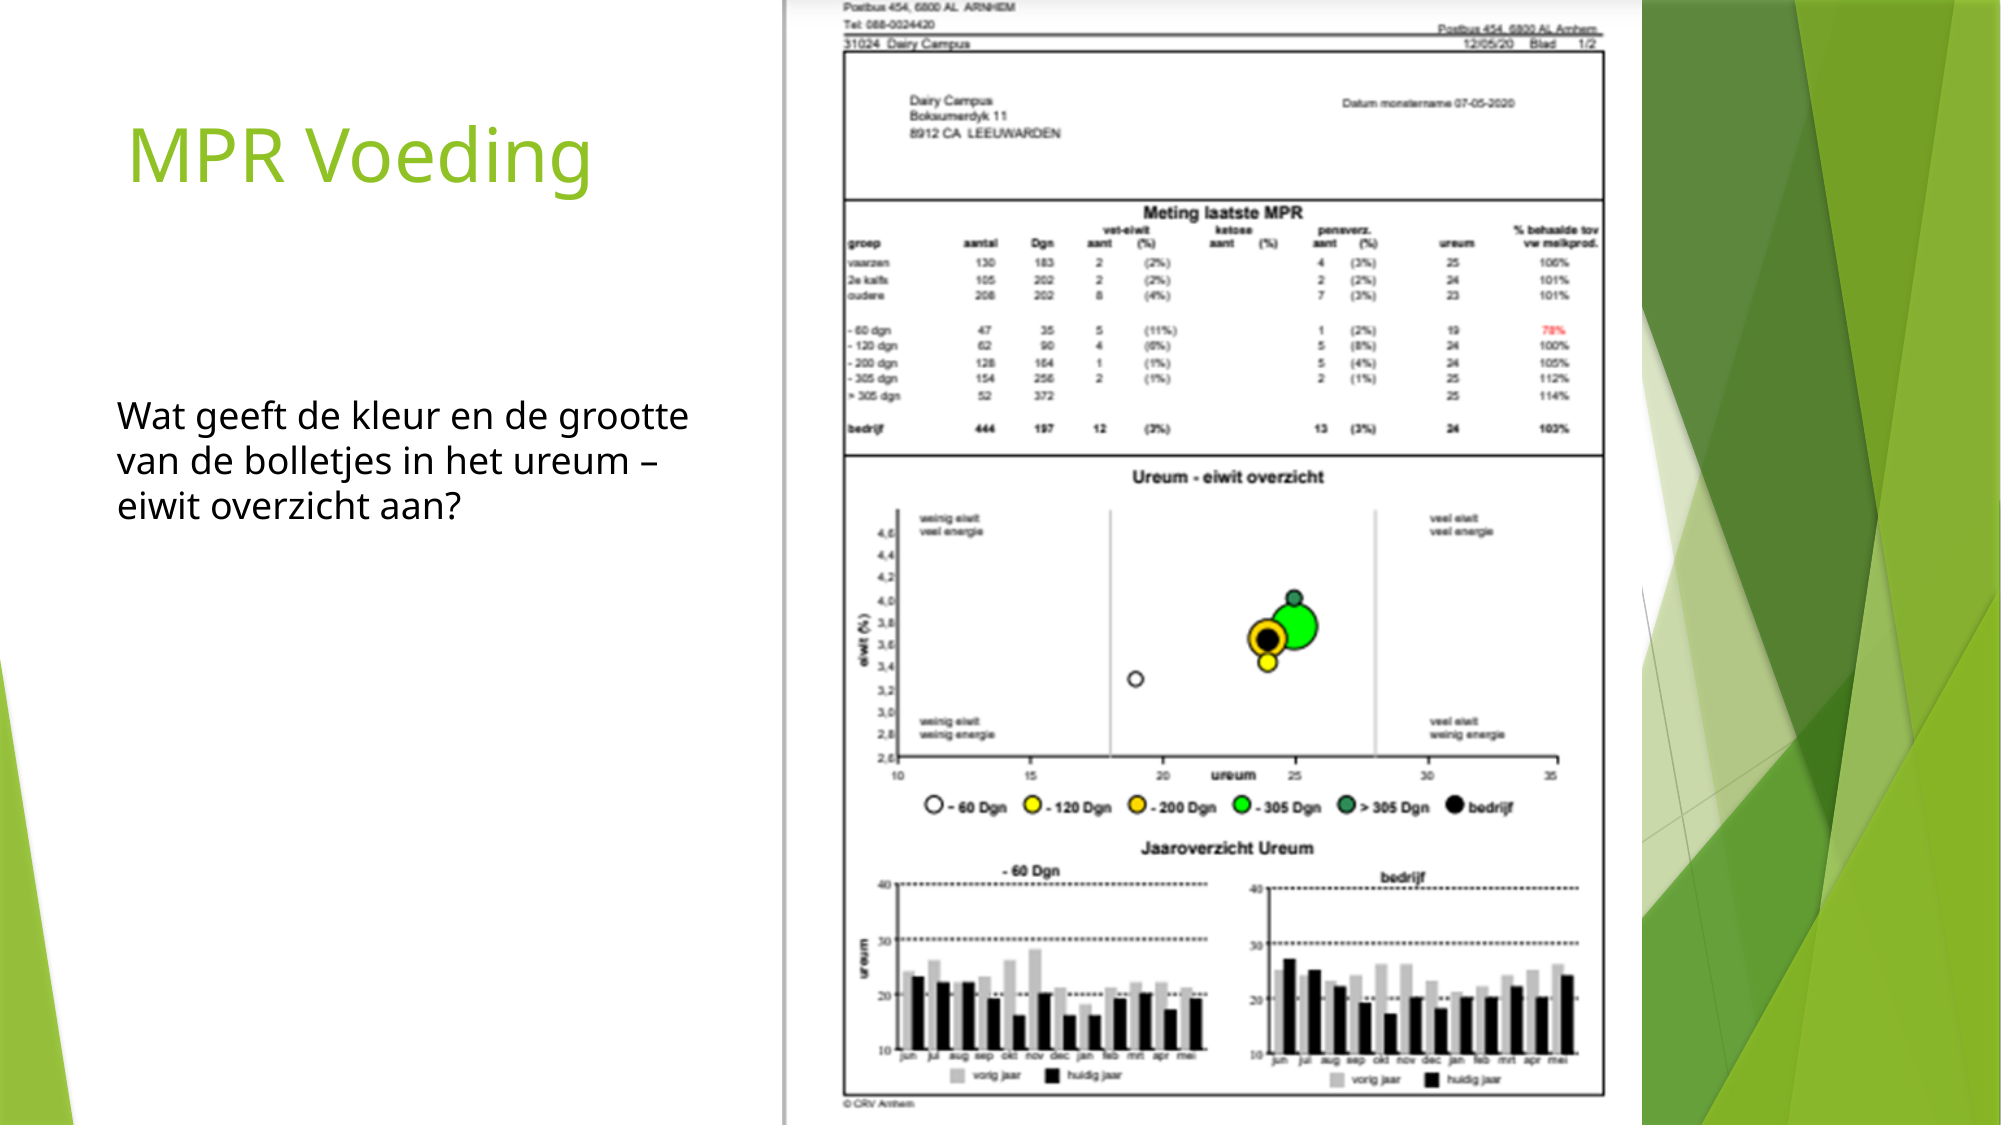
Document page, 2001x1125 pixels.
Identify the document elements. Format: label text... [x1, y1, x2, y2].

text_box Wat geeft de kleur en de grootte van de bolletjes in het ureum – eiwit overzicht aan? [102, 384, 707, 535]
title MPR Voeding [111, 99, 776, 317]
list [781, 0, 1642, 1125]
